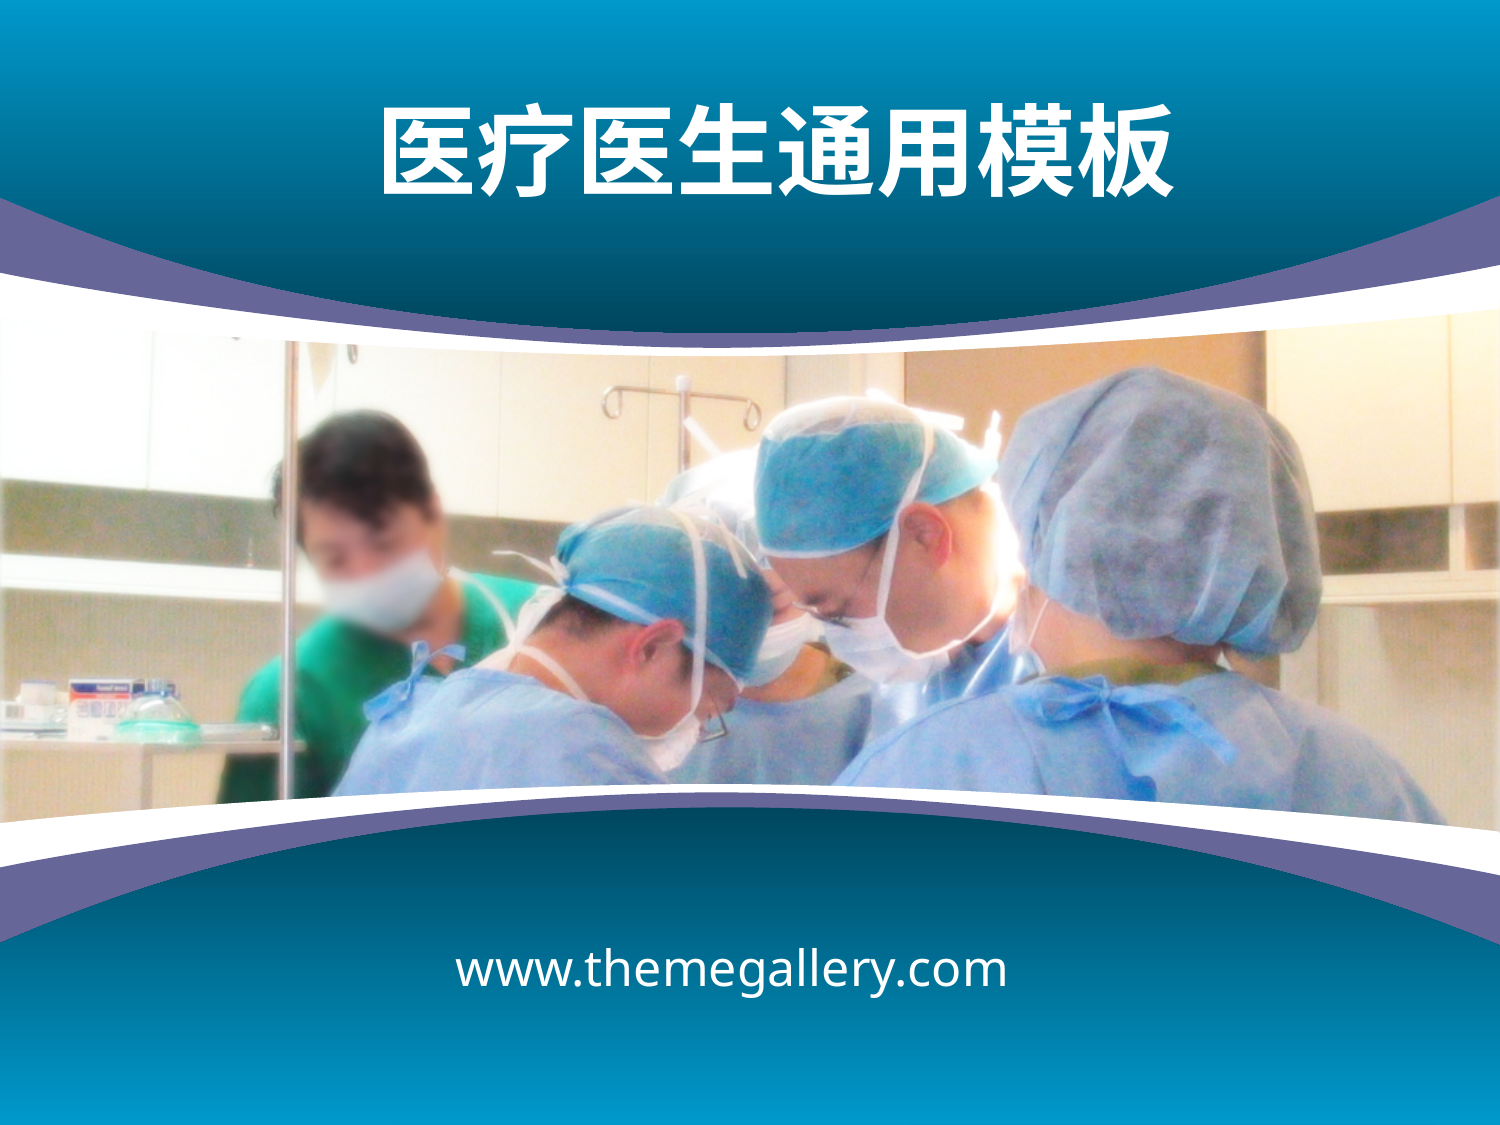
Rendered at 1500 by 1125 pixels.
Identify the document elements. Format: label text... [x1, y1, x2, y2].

title 医疗医生通用模板 [289, 42, 1264, 256]
subtitle www.themegallery.com [348, 928, 1117, 1071]
picture [0, 309, 1500, 831]
